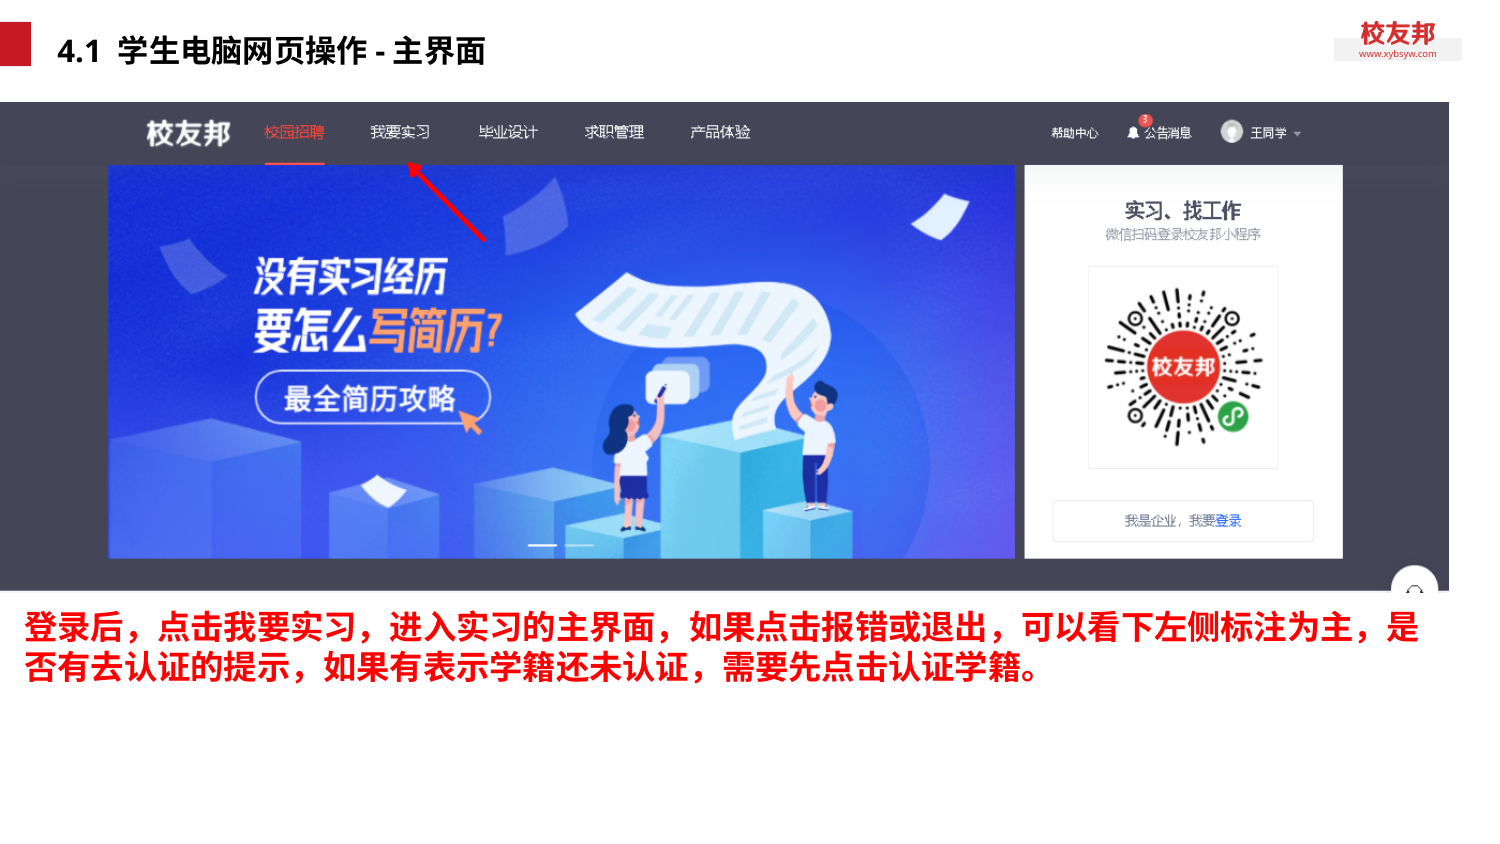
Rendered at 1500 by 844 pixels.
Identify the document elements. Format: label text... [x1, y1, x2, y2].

title 4.1 学生电脑网页操作-主界面 [42, 11, 939, 77]
picture [1361, 21, 1435, 45]
text_box 登录后，点击我要实习，进入实习的主界面，如果点击报错或退出，可以看下左侧标注为主，是否有去认证的提示，如果有表示学籍还未认证，需要先点击认证学籍。 [9, 598, 1439, 694]
picture [0, 102, 1449, 593]
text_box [407, 161, 485, 241]
